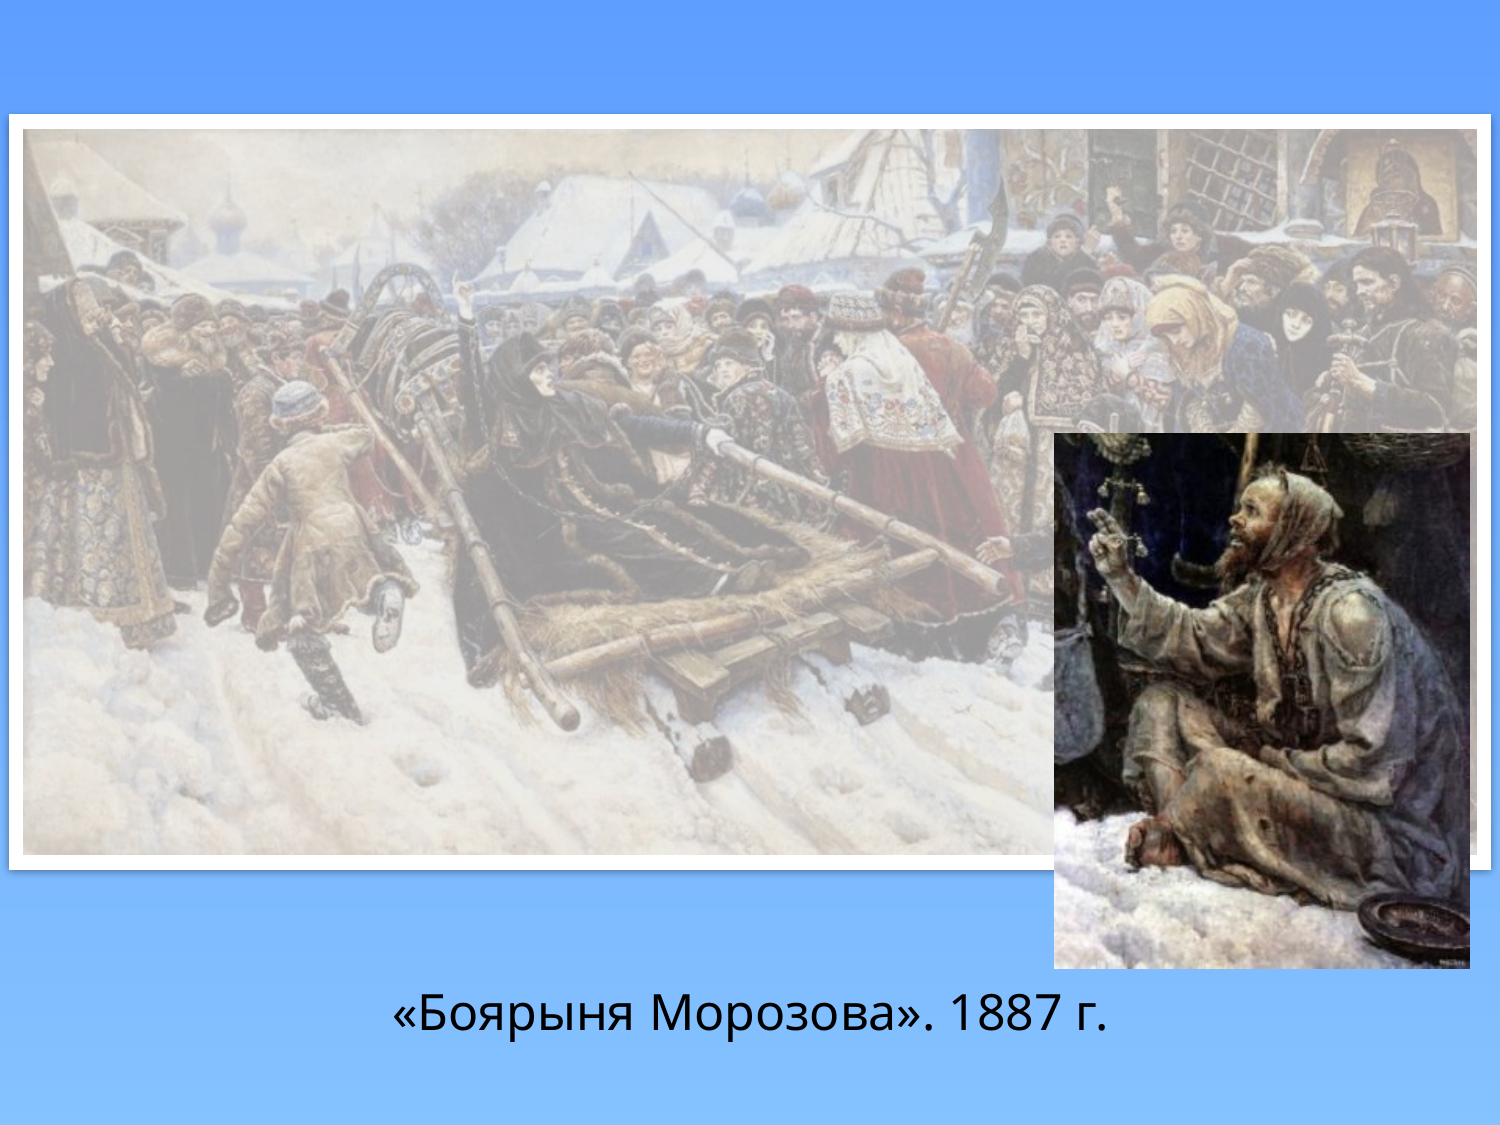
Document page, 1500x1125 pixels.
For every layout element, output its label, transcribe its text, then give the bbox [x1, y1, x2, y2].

text_box «Боярыня Морозова». 1887 г. [81, 972, 1432, 1076]
picture [23, 128, 1477, 969]
